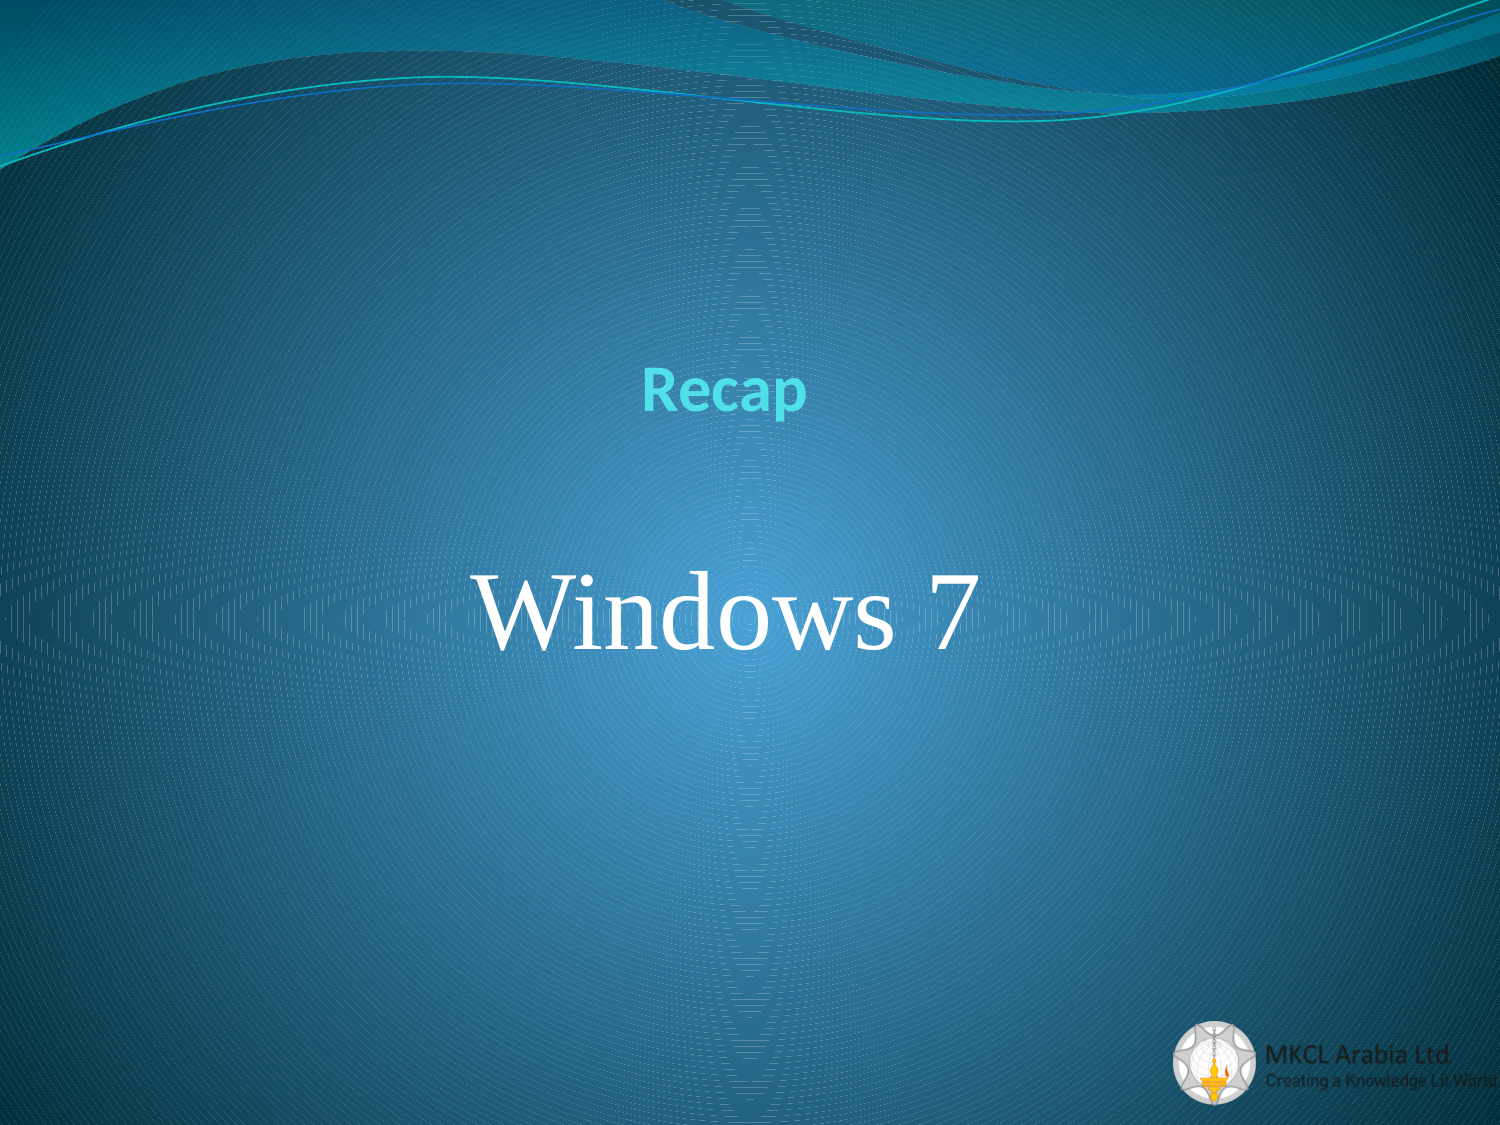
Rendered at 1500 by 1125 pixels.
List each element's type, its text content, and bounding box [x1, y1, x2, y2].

picture [1479, 1075, 1486, 1084]
subtitle Windows 7 [87, 529, 1376, 818]
picture [1172, 1021, 1496, 1106]
title Recap [75, 125, 1363, 425]
